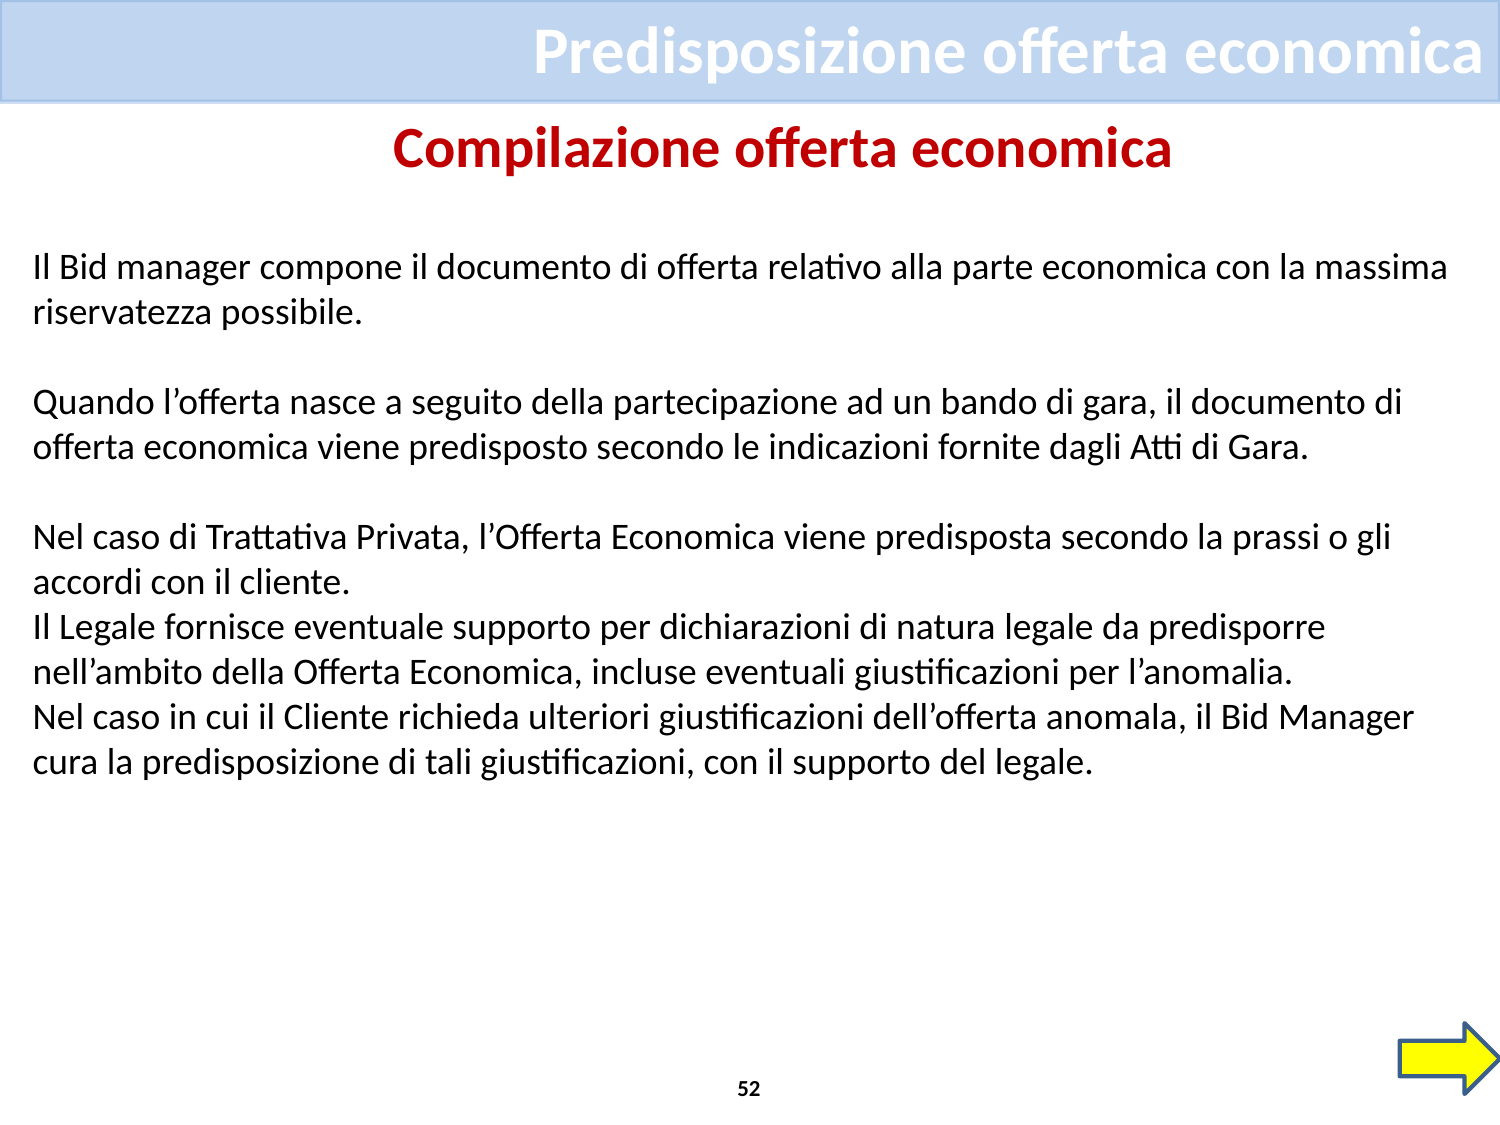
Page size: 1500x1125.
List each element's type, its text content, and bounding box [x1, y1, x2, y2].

text_box Compilazione offerta economica [4, 101, 1500, 173]
text_box Il Bid manager compone il documento di offerta relativo alla parte economica con la massima riservatezza possibile. Quando l’offerta nasce a seguito della partecipazione ad un bando di gara, il documento di offerta economica viene predisposto secondo le indicazioni fornite dagli Atti di Gara. Nel caso di Trattativa Privata, l’Offerta Economica viene predisposta secondo la prassi o gli accordi con il cliente. Il Legale fornisce eventuale supporto per dichiarazioni di natura legale da predisporre nell’ambito della Offerta Economica, incluse eventuali giustificazioni per l’anomalia. Nel caso in cui il Cliente richieda ulteriori giustificazioni dell’offerta anomala, il Bid Manager cura la predisposizione di tali giustificazioni, con il supporto del legale. [17, 234, 1489, 790]
text_box Predisposizione offerta economica [407, 0, 1500, 95]
text_box [1397, 1021, 1500, 1096]
text_box 52 [573, 1057, 924, 1118]
